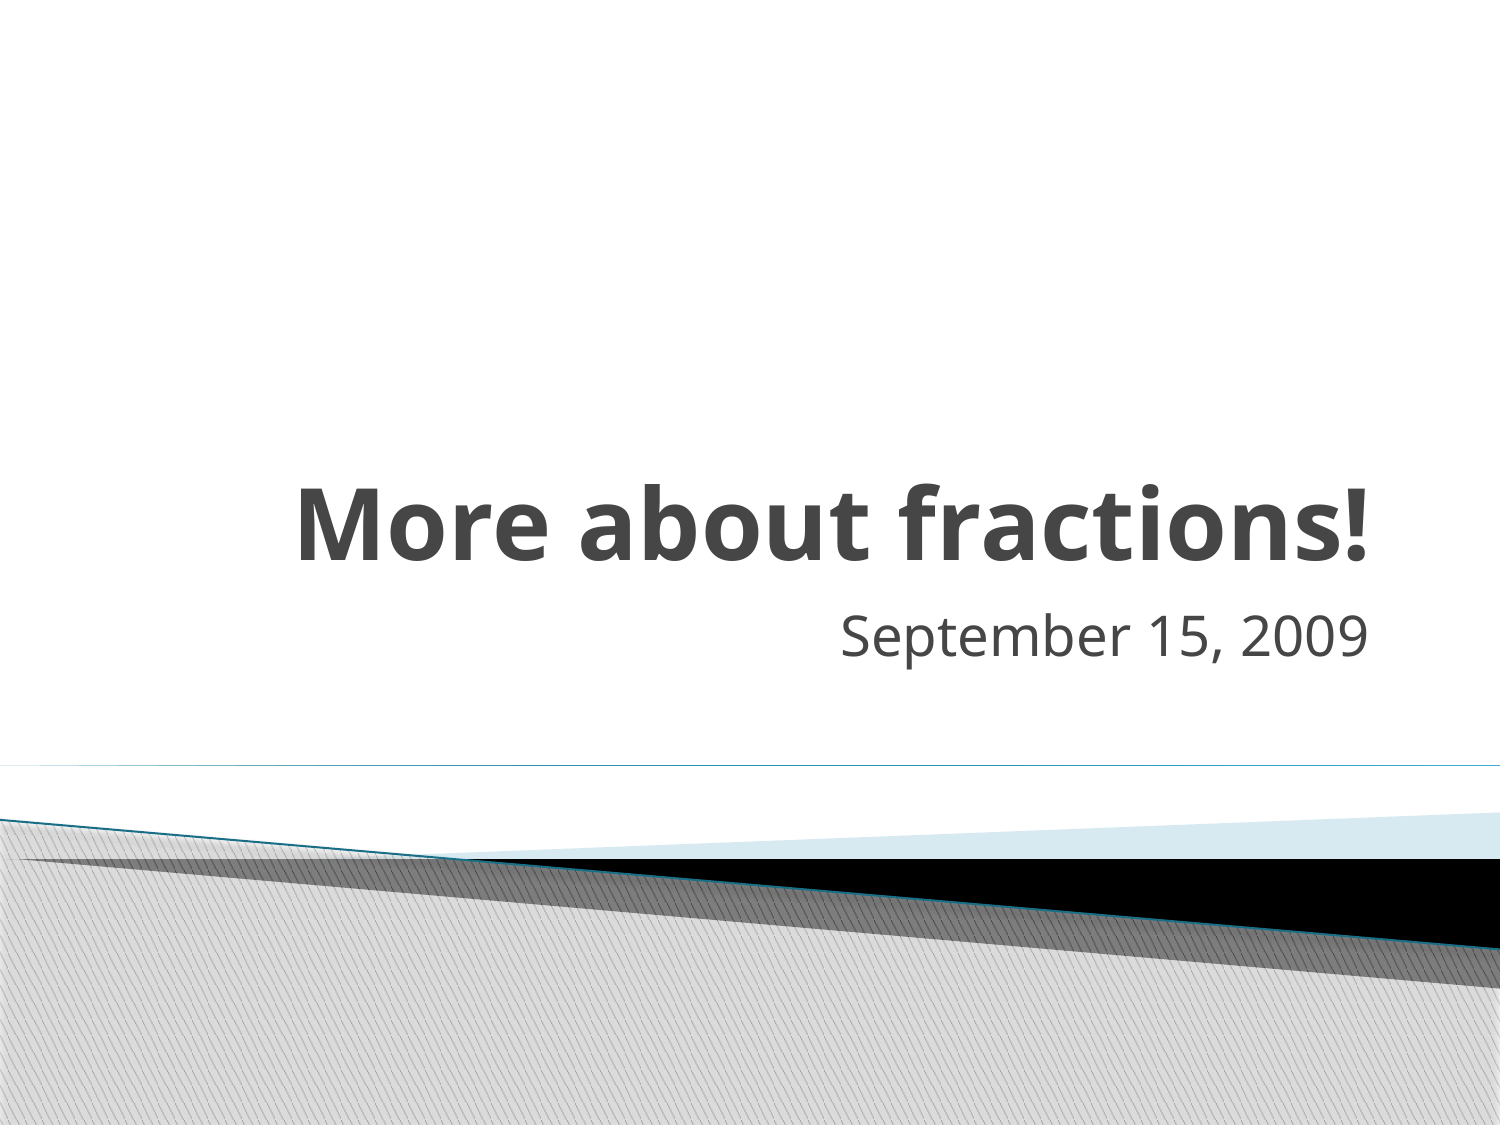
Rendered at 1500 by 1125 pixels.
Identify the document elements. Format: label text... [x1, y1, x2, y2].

subtitle September 15, 2009 [112, 592, 1388, 790]
title More about fractions! [112, 287, 1388, 588]
picture [5, 859, 1500, 989]
